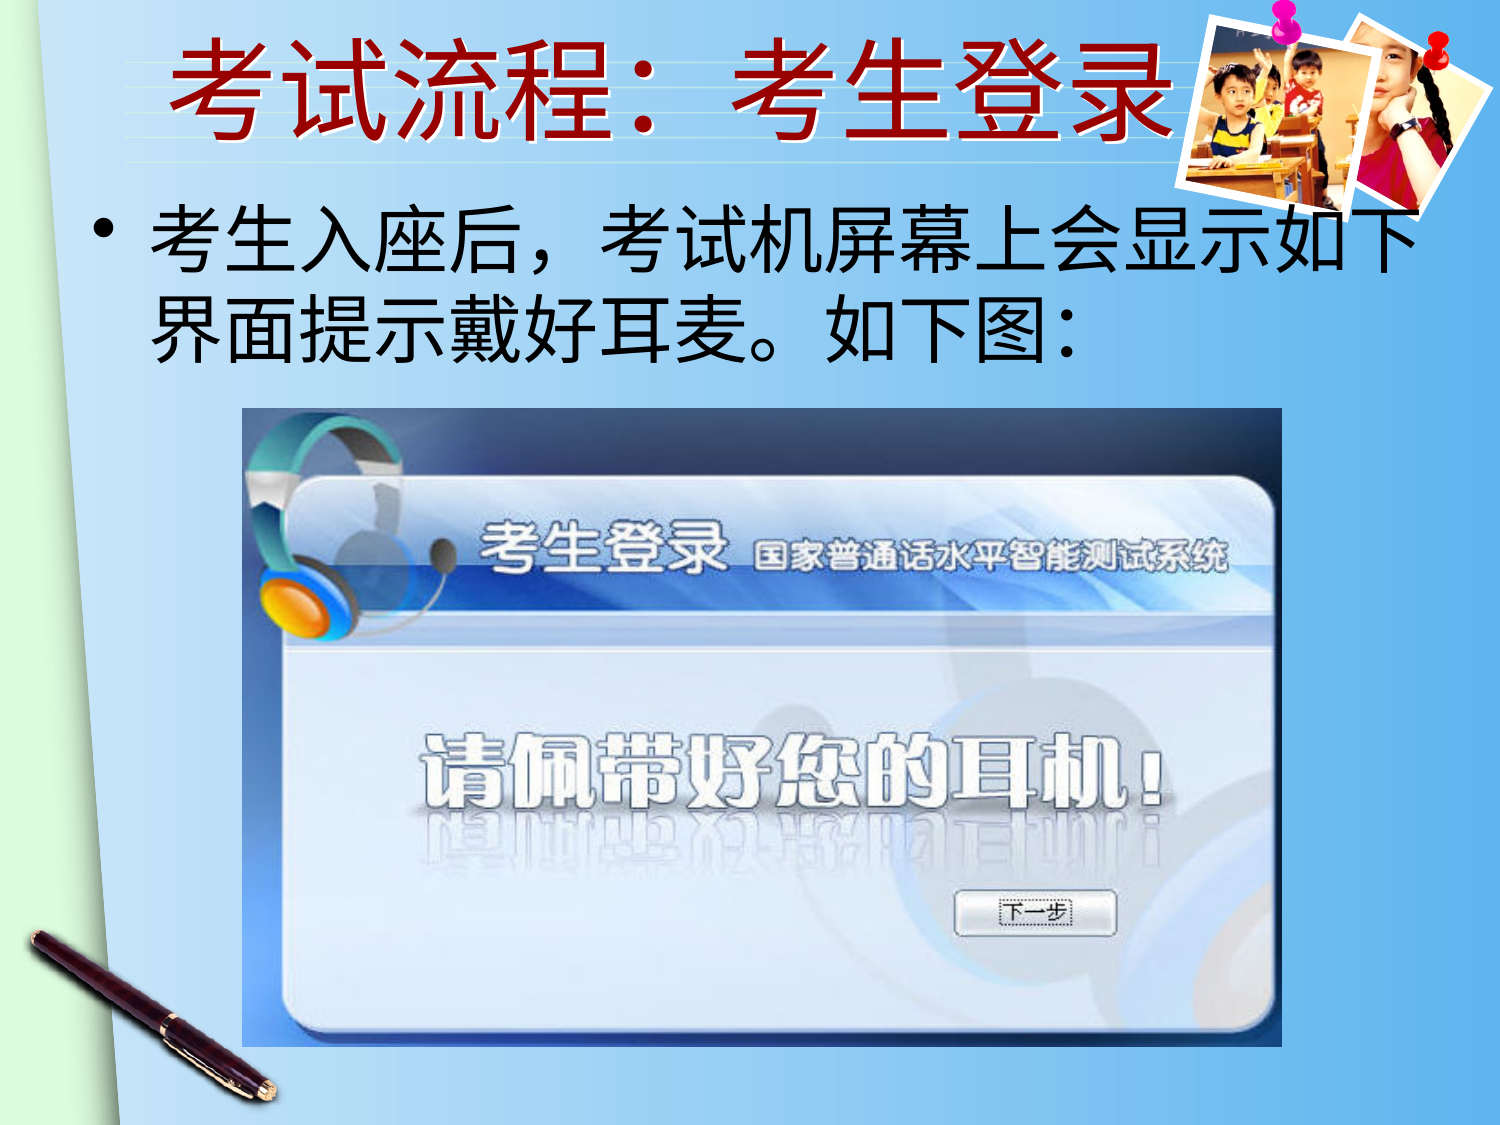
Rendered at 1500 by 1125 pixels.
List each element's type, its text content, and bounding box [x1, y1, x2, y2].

picture [1351, 22, 1484, 184]
list 考生入座后，考试机屏幕上会显示如下界面提示戴好耳麦。如下图： [76, 184, 1465, 422]
picture [0, 0, 1282, 1125]
picture [1186, 0, 1371, 184]
title 考试流程：考生登录 [149, 12, 1288, 163]
